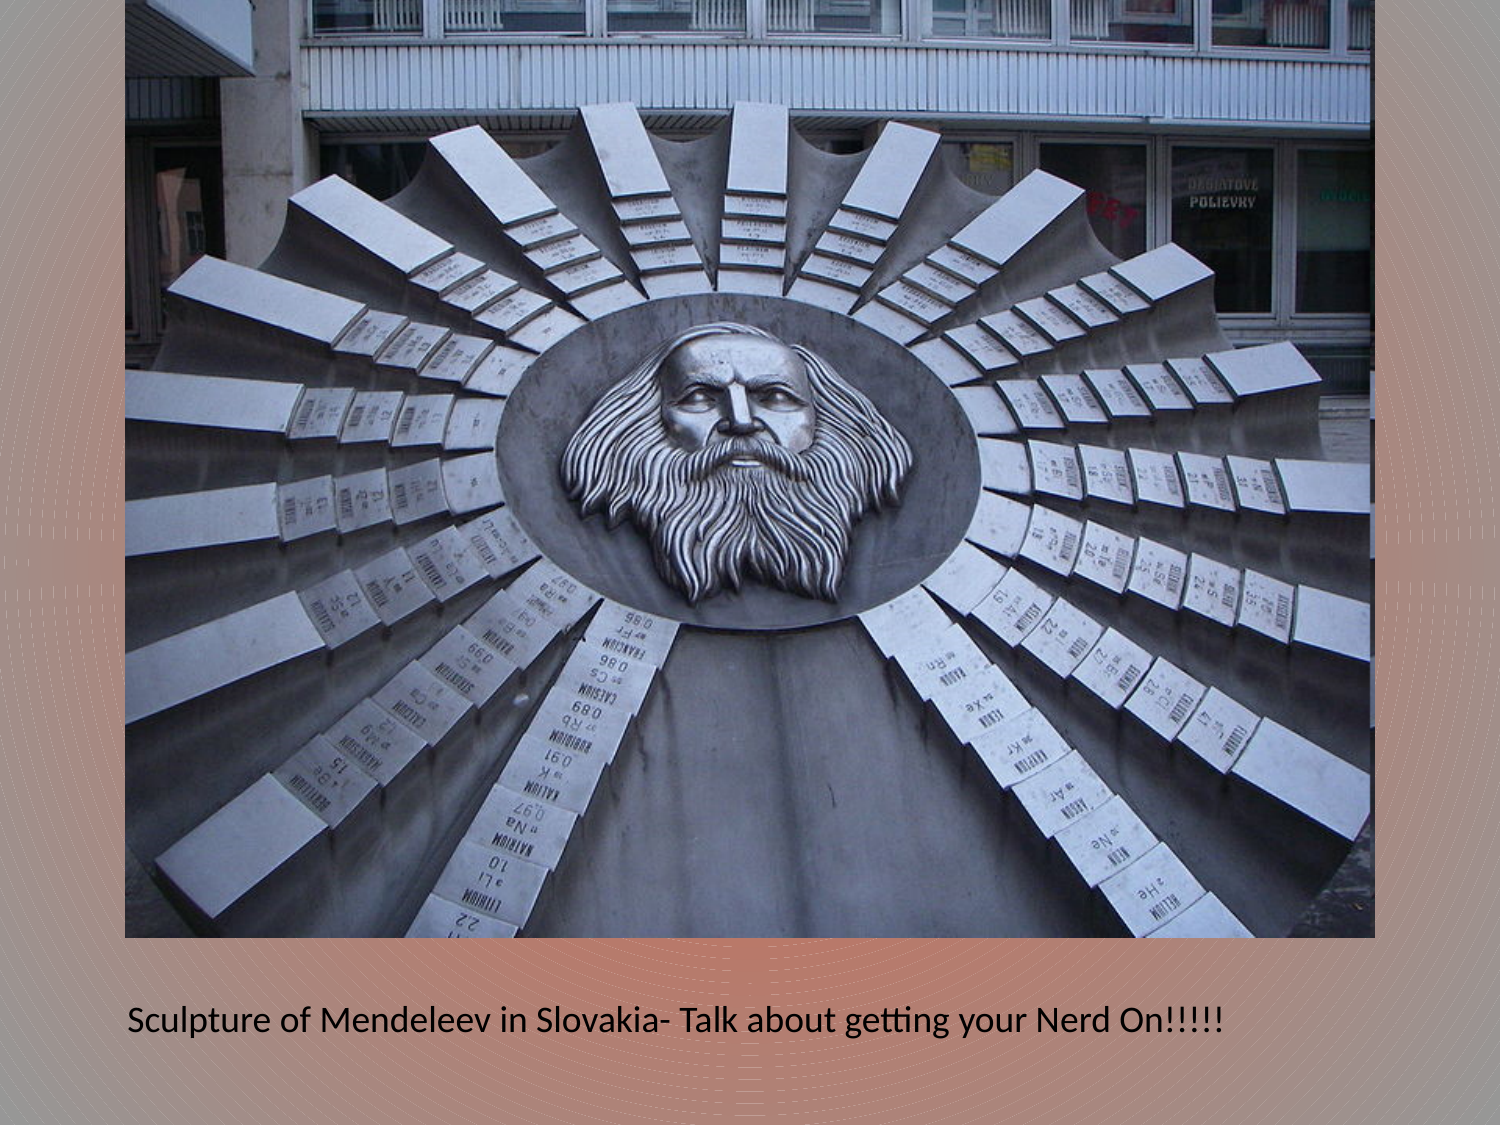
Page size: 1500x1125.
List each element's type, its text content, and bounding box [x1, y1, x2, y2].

picture [124, 0, 1376, 938]
text_box Sculpture of Mendeleev in Slovakia- Talk about getting your Nerd On!!!!! [112, 987, 1475, 1048]
